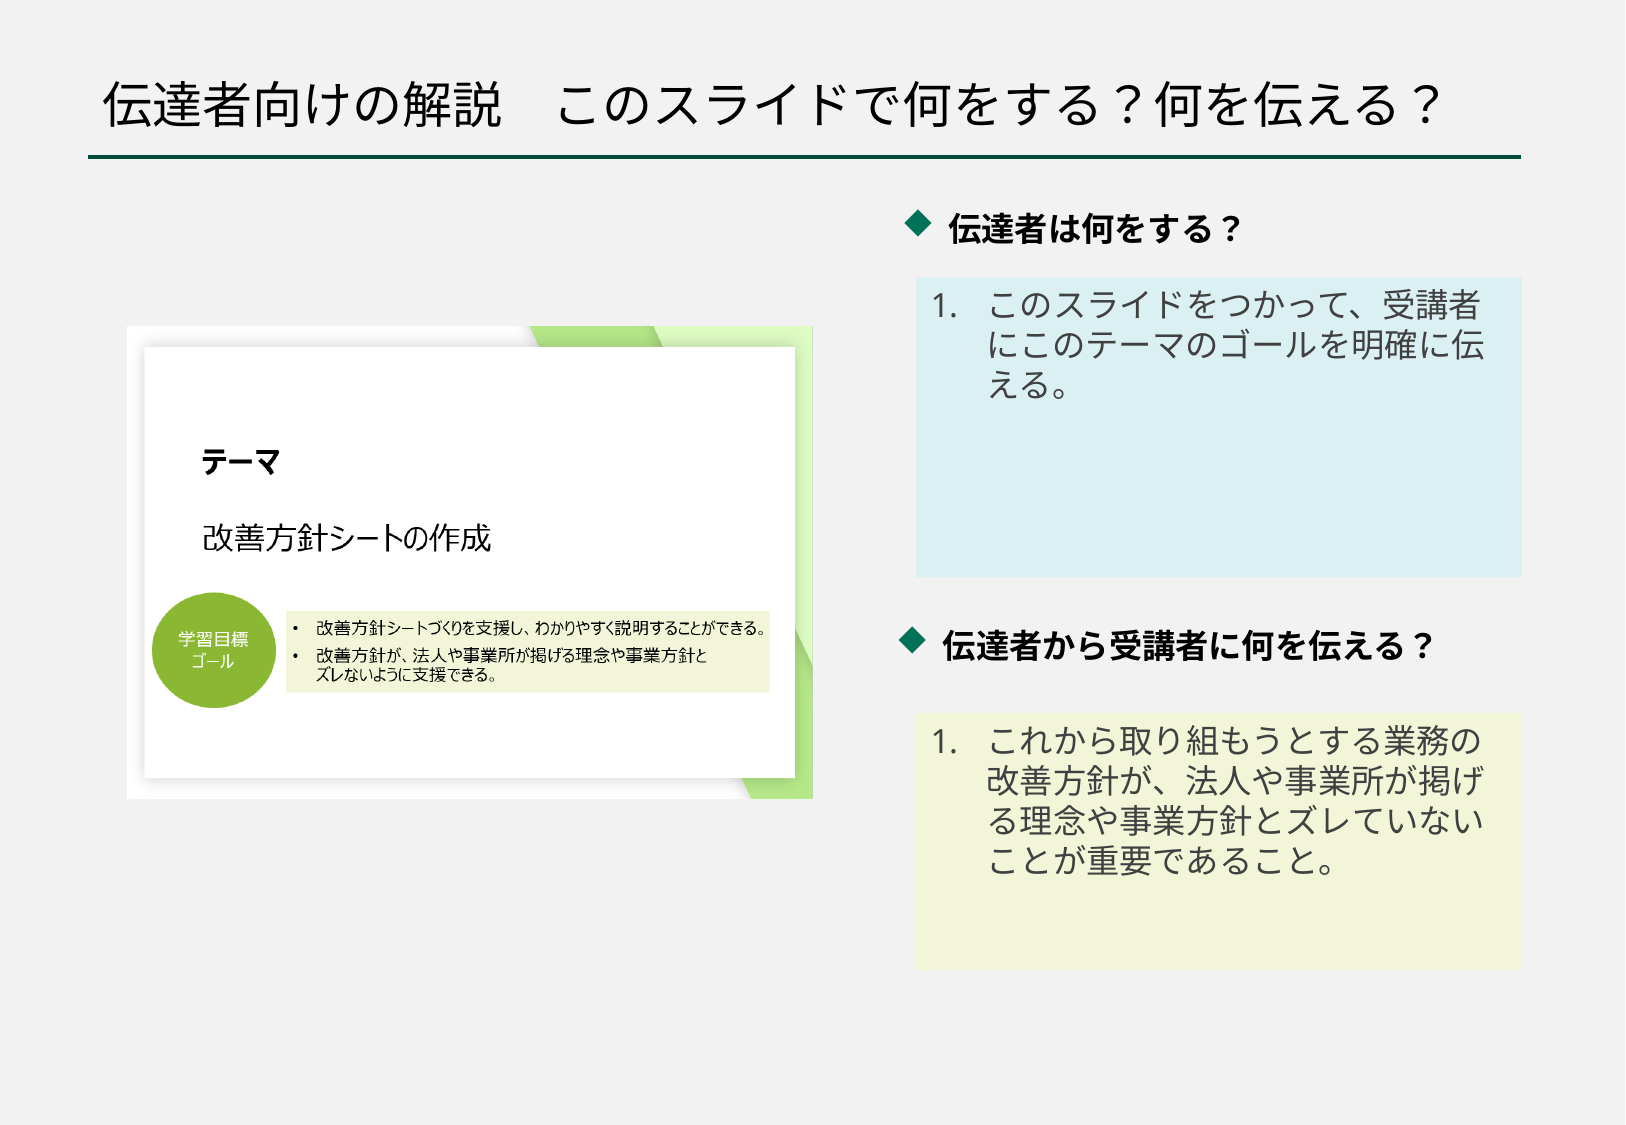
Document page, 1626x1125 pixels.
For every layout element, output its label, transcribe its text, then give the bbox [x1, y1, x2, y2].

list このスライドをつかって、受講者にこのテーマのゴールを明確に伝える。 [915, 277, 1522, 578]
list これから取り組もうとする業務の改善方針が、法人や事業所が掲げる理念や事業方針とズレていないことが重要であること。 [915, 713, 1522, 971]
picture [127, 326, 813, 799]
